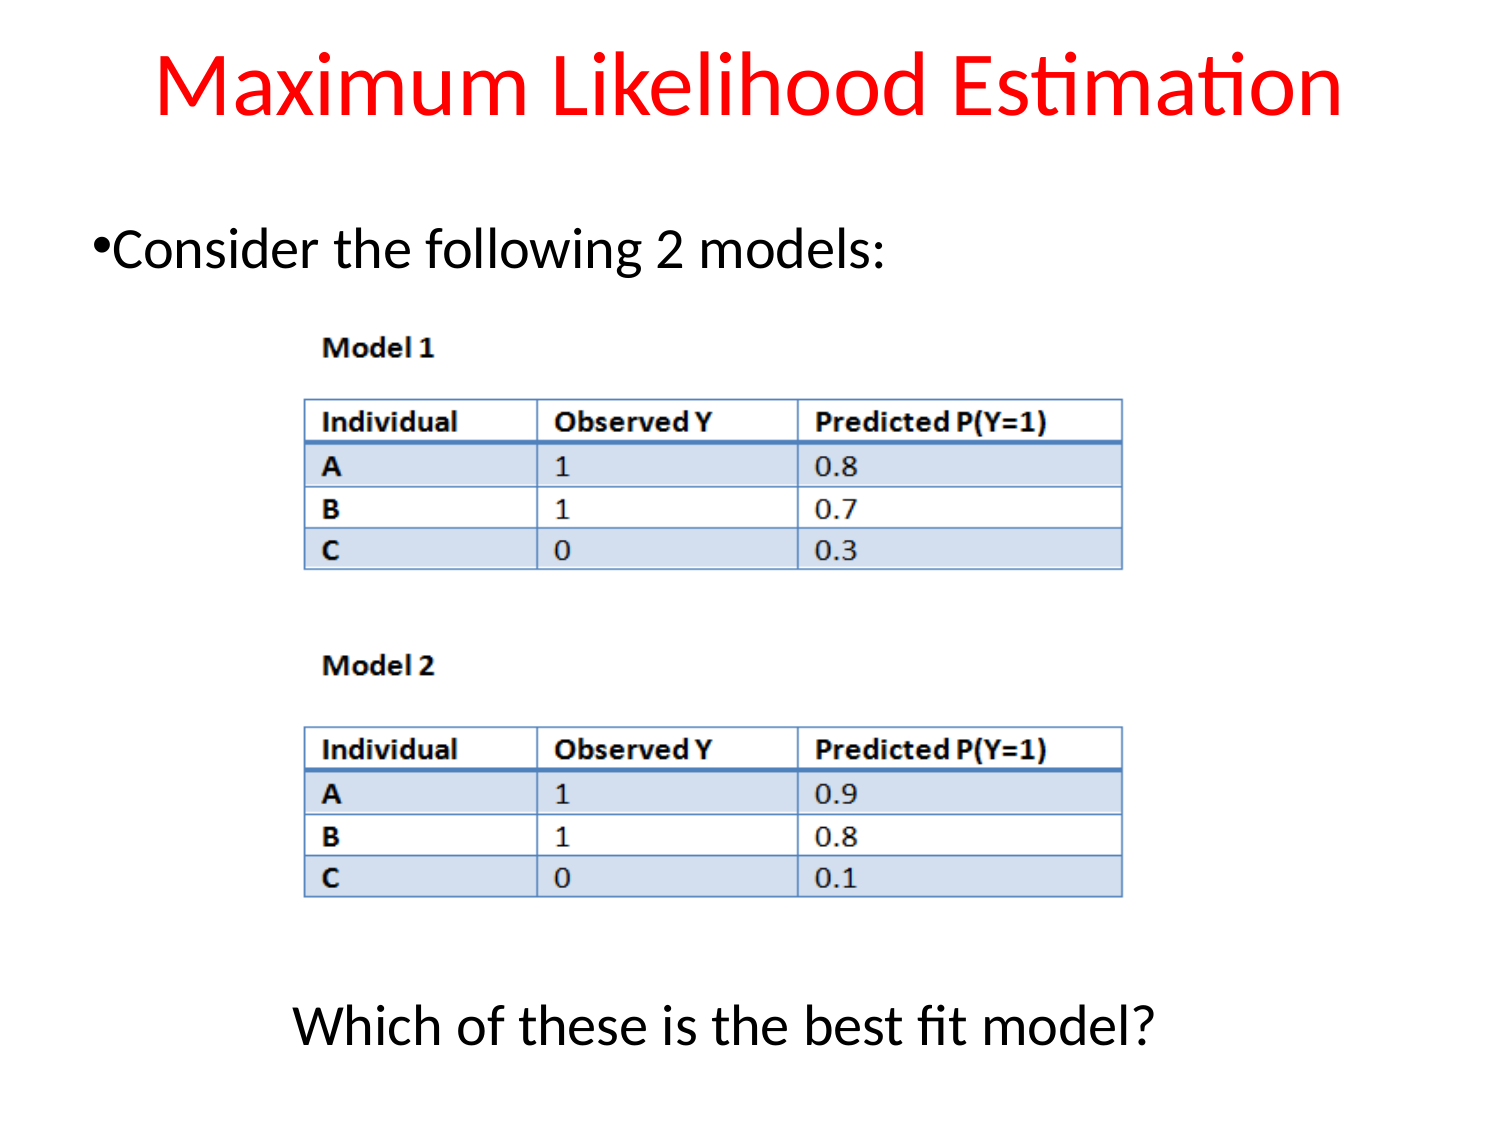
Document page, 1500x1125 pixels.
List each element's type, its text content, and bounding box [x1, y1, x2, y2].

list Consider the following 2 models: [76, 202, 1427, 987]
title Maximum Likelihood Estimation [75, 0, 1425, 173]
picture [277, 314, 1152, 923]
text_box Which of these is the best fit model? [277, 987, 1294, 1092]
